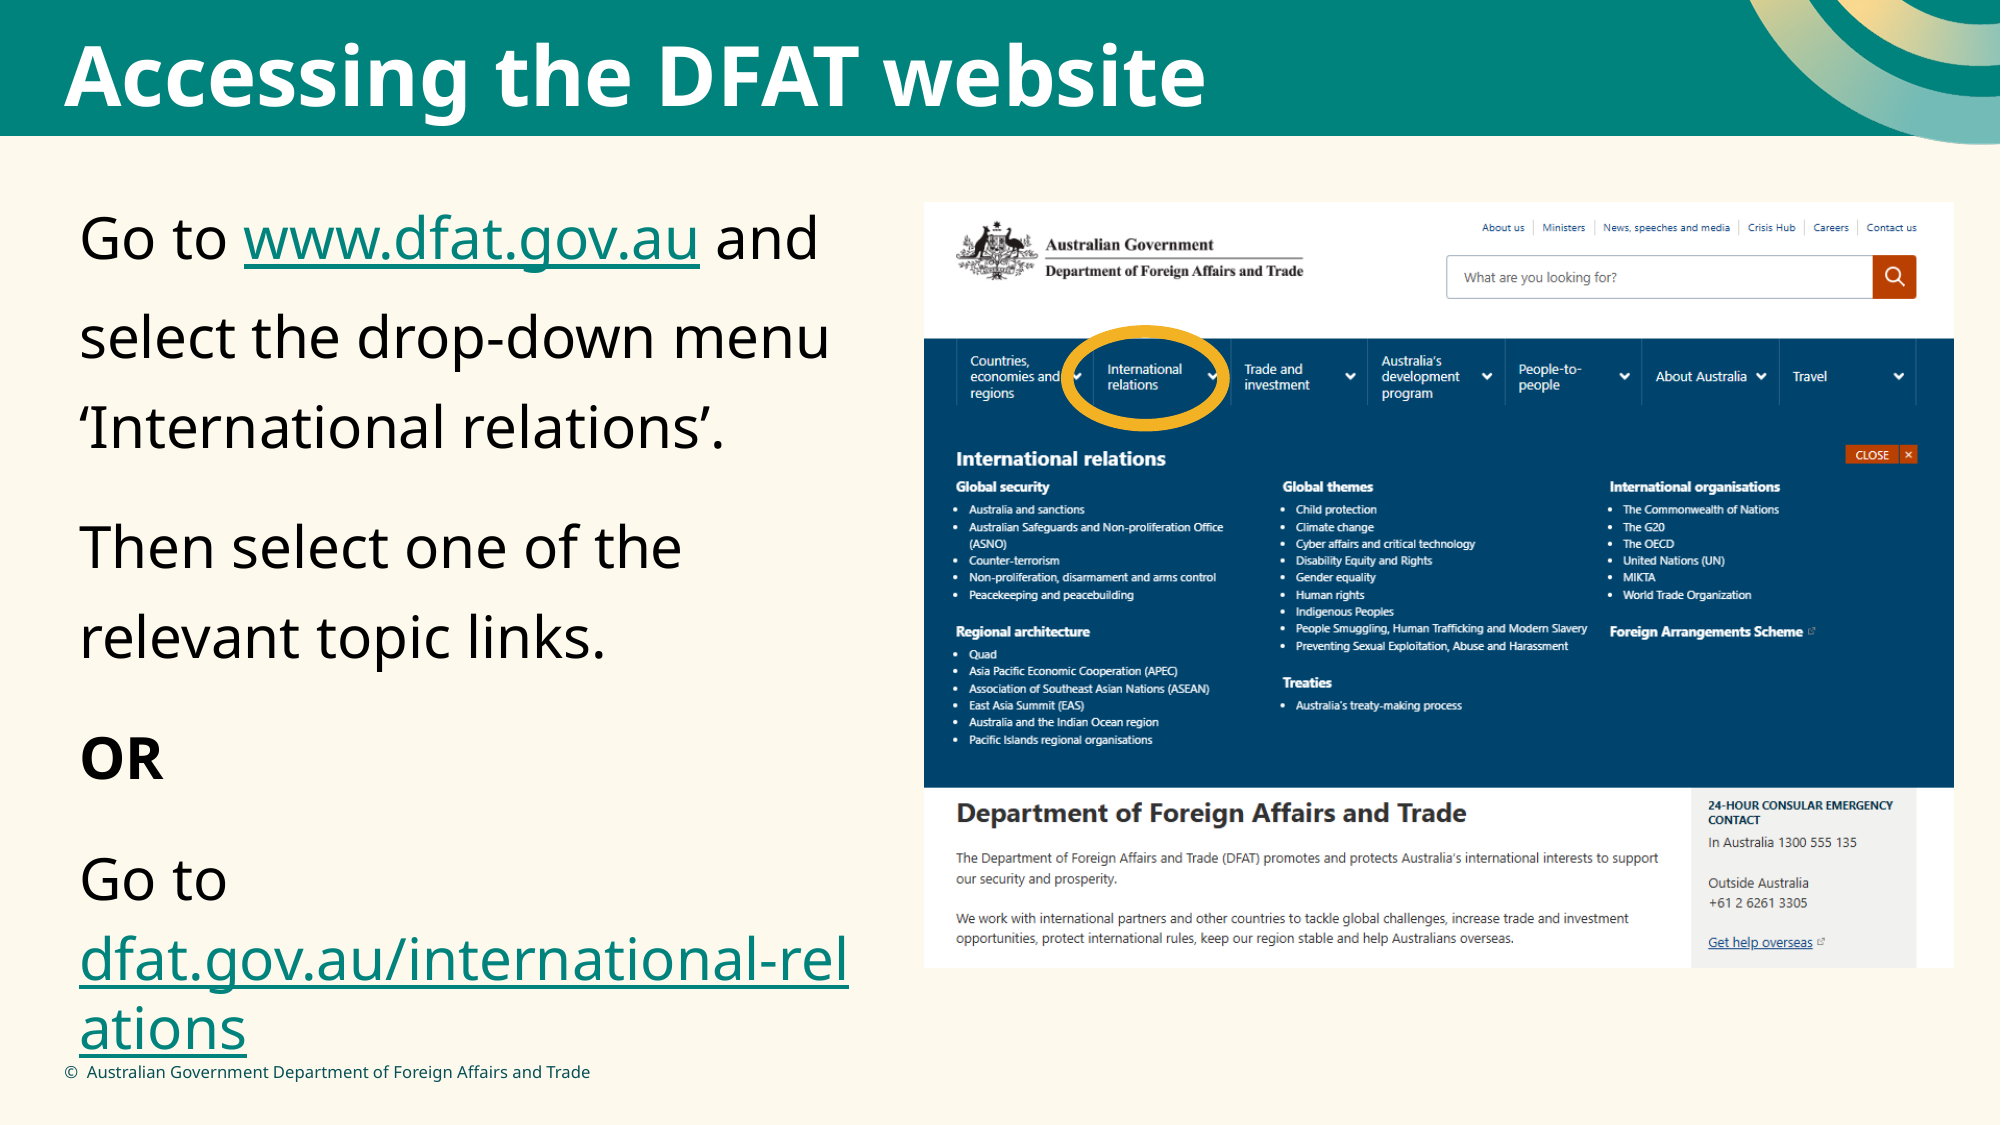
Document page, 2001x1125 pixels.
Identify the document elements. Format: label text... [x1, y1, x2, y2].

text_box Go to www.dfat.gov.au and select the drop-down menu ‘International relations’. Then select one of the relevant topic links. OR Go to dfat.gov.au/international-relations [64, 183, 874, 1009]
picture [1698, 0, 2000, 158]
picture [923, 201, 1955, 969]
title Accessing the DFAT website [64, 15, 1790, 144]
